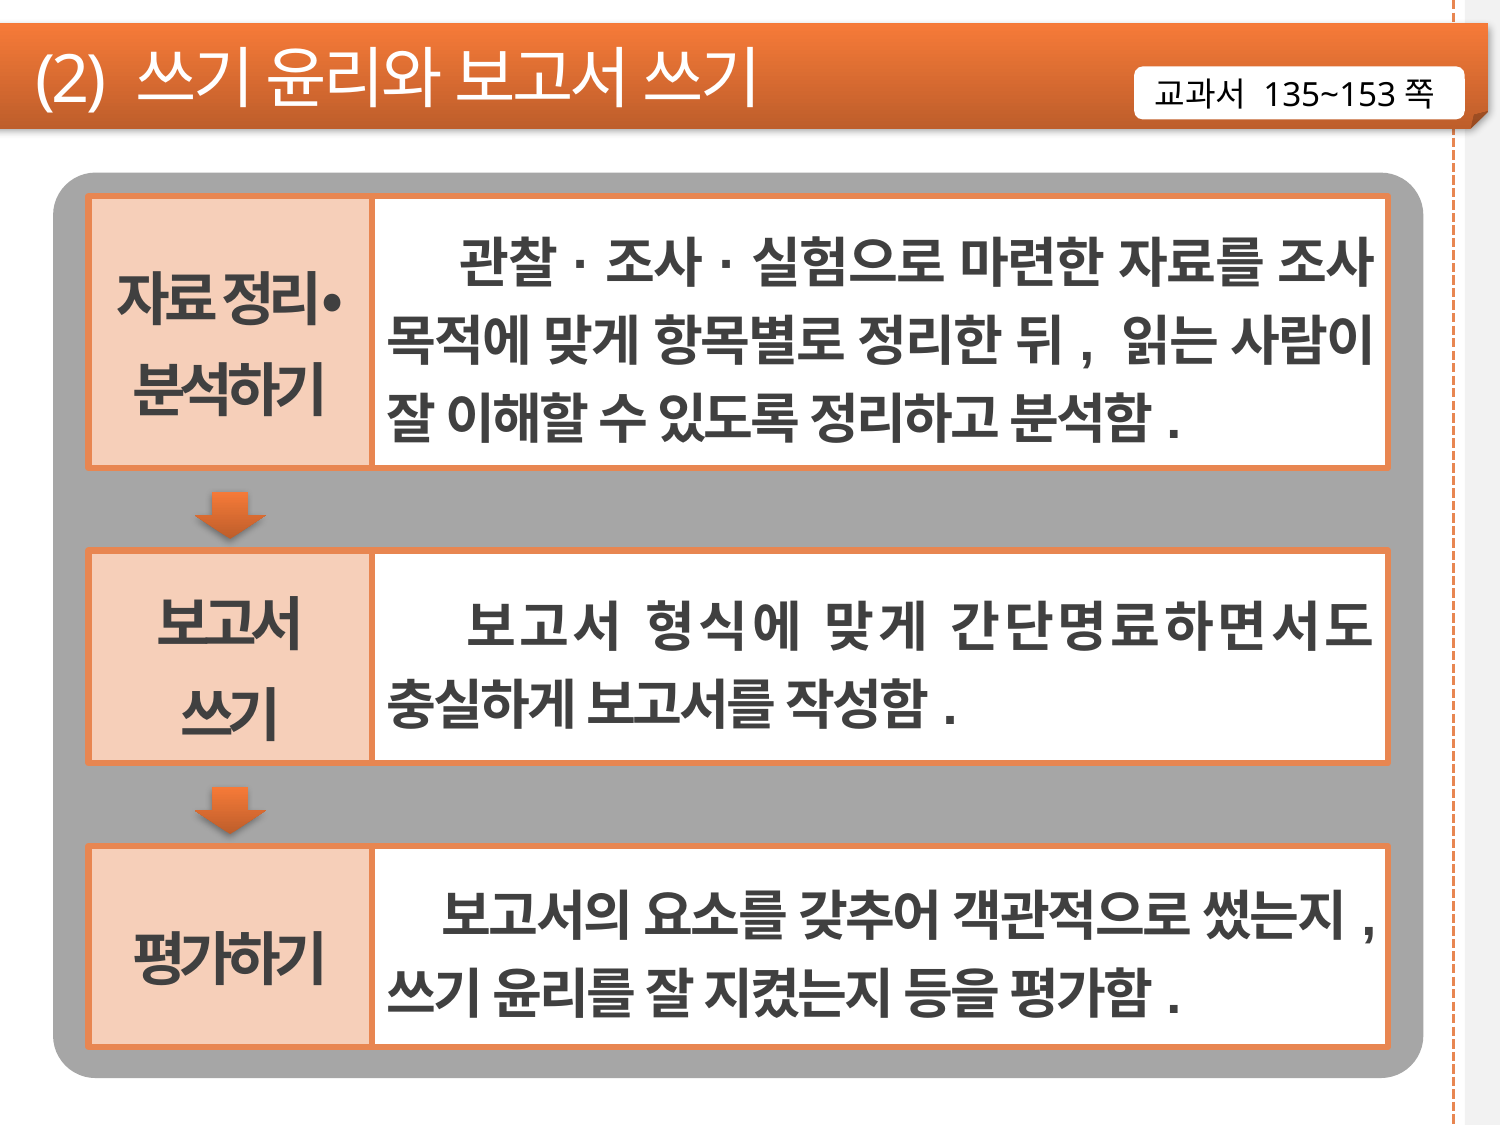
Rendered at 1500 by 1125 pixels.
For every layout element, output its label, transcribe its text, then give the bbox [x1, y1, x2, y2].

text_box (2) 쓰기 윤리와 보고서 쓰기 [0, 23, 1211, 129]
text_box 관찰·조사·실험으로 마련한 자료를 조사 목적에 맞게 항목별로 정리한 뒤, 읽는 사람이 잘 이해할 수 있도록 정리하고 분석함. [374, 194, 1390, 470]
text_box 자료 정리‧ 분석하기 [86, 194, 374, 470]
text_box [194, 491, 266, 539]
text_box [50, 170, 1426, 1081]
text_box [194, 786, 266, 835]
text_box 교과서 135~153쪽 [1211, 64, 1467, 122]
text_box 보고서 형식에 맞게 간단명료하면서도 충실하게 보고서를 작성함. [374, 549, 1390, 765]
text_box 보고서 쓰기 [86, 549, 374, 765]
text_box 평가하기 [86, 844, 374, 1049]
text_box 보고서의 요소를 갖추어 객관적으로 썼는지, 쓰기 윤리를 잘 지켰는지 등을 평가함. [374, 844, 1390, 1049]
